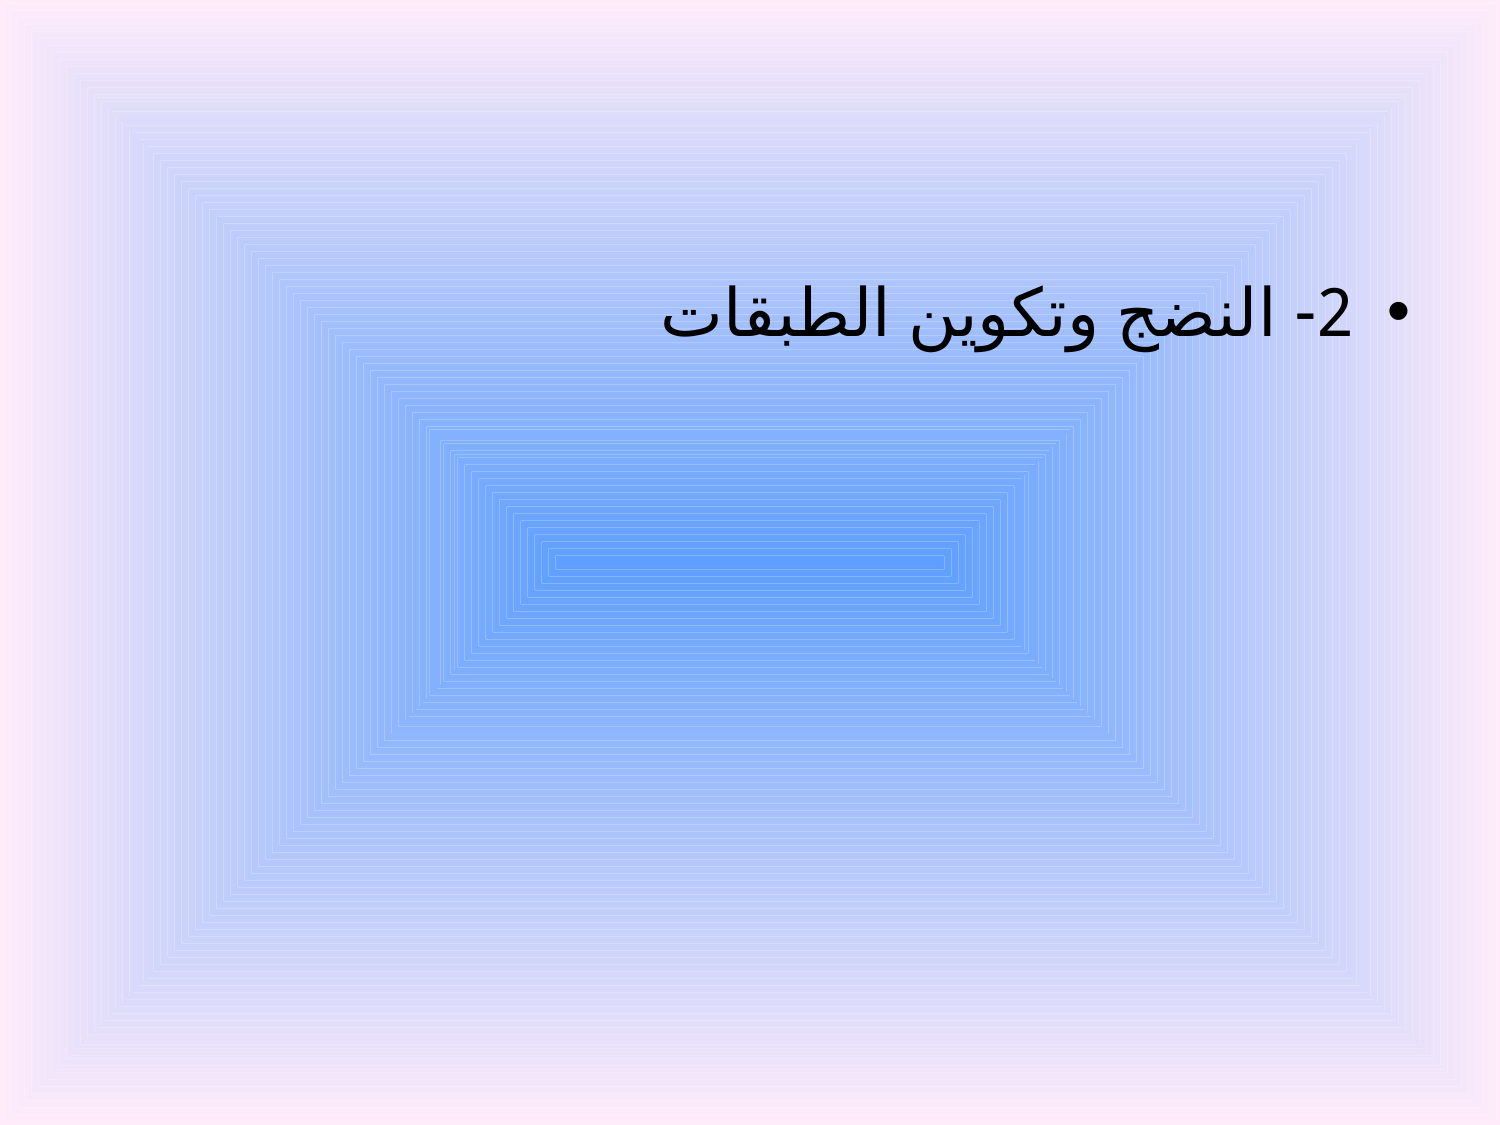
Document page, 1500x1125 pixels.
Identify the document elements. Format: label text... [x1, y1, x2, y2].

list 2- النضج وتكوين الطبقات [75, 262, 1425, 1005]
